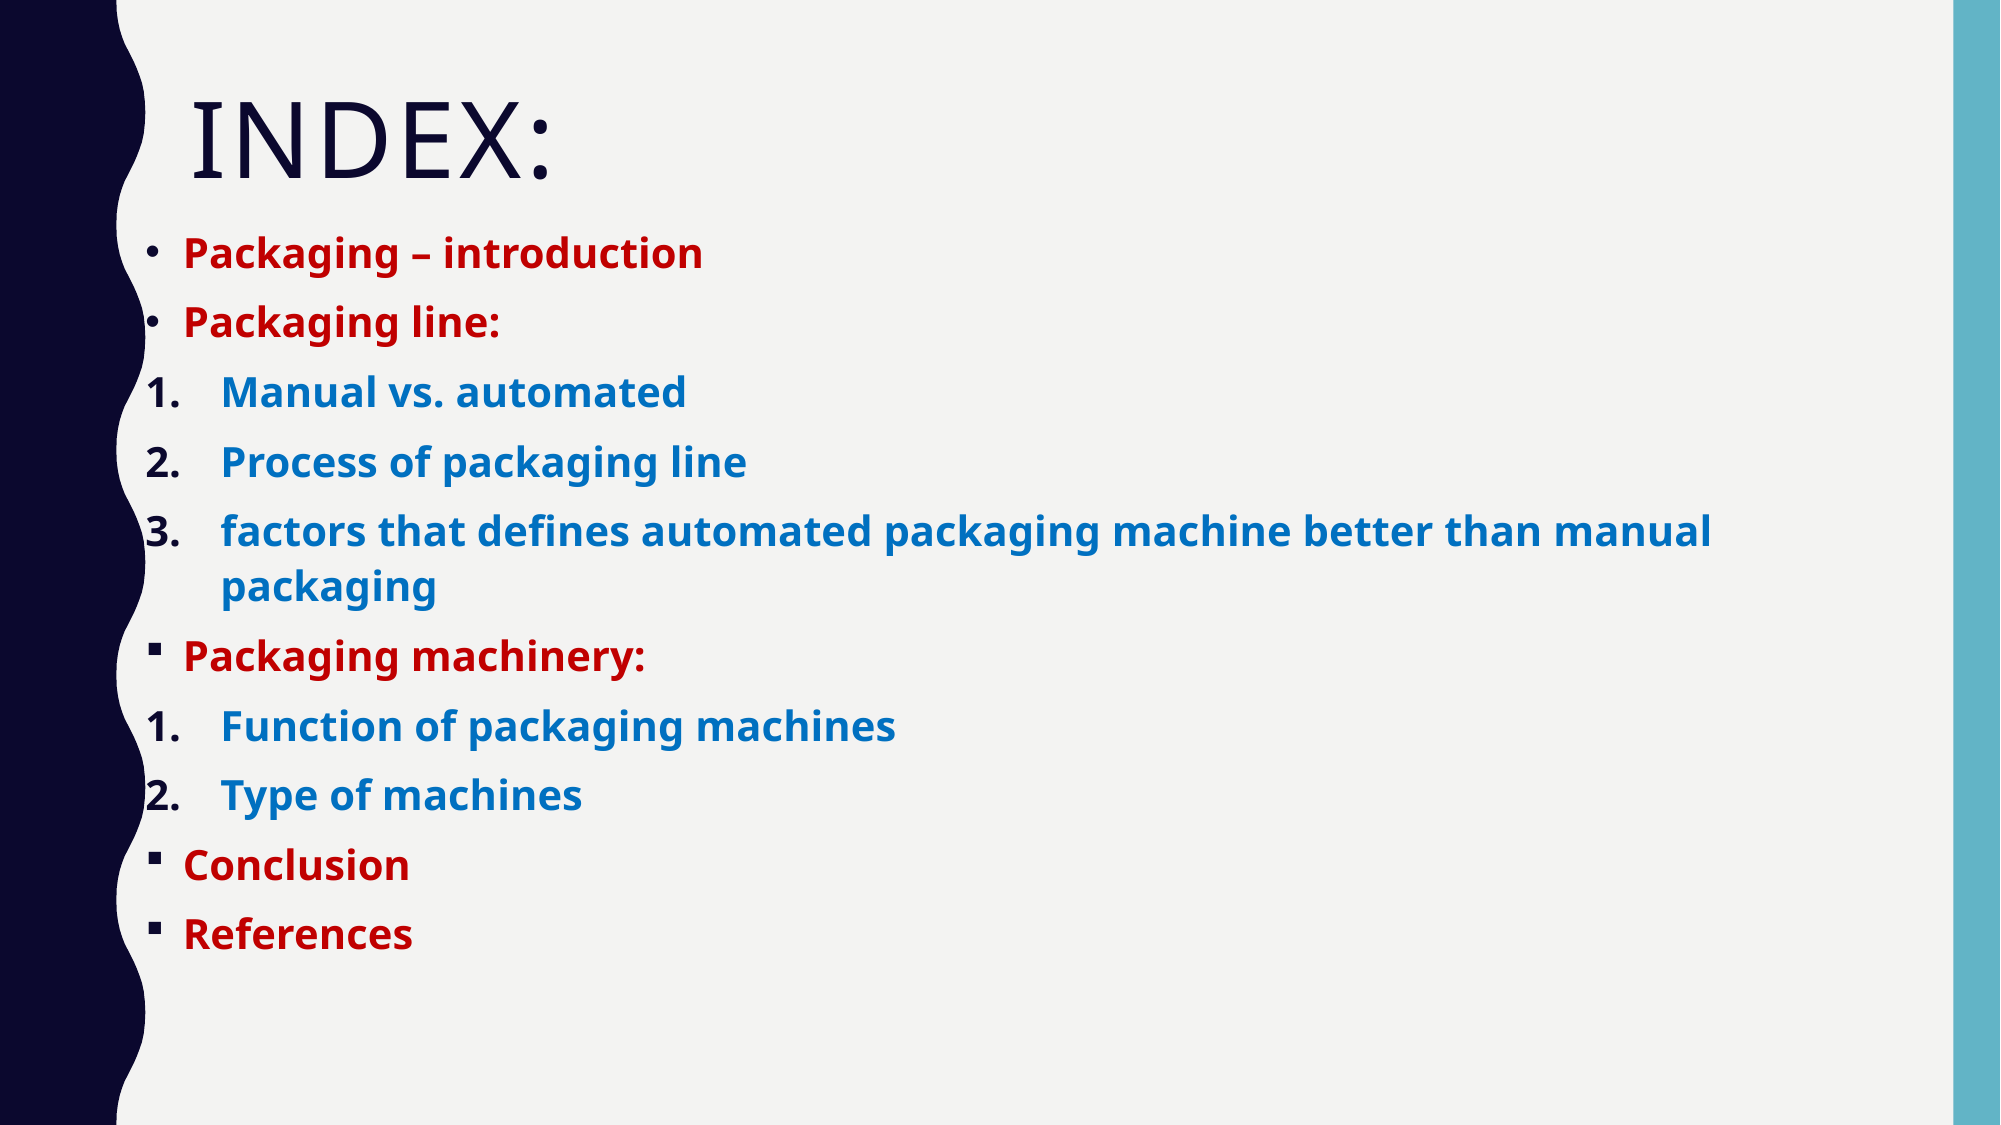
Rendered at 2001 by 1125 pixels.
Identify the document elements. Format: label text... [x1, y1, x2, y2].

title Index: [175, 79, 1826, 213]
list Packaging – introduction Packaging line: Manual vs. automated Process of packaging line factors that defines automated packaging machine better than manual packaging Packaging machinery: Function of packaging machines Type of machines Conclusion References [130, 213, 1826, 1075]
